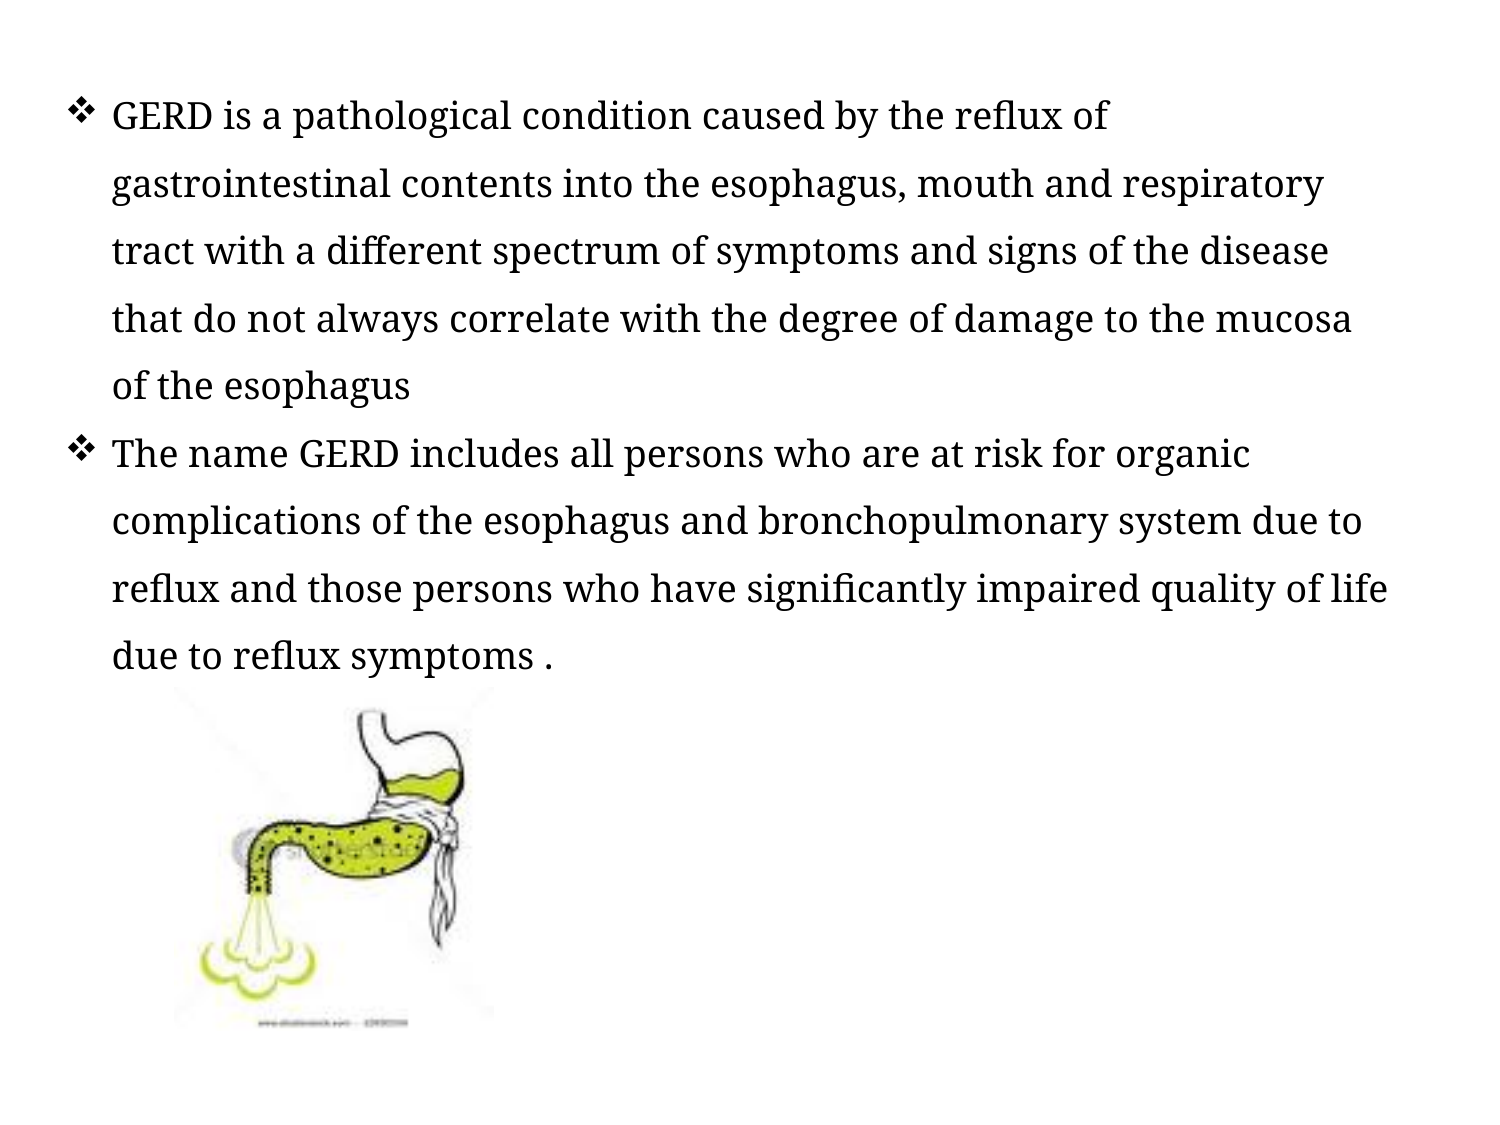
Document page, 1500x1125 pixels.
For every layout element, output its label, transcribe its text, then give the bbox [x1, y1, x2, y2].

text_box GERD is a pathological condition caused by the reflux of gastrointestinal contents into the esophagus, mouth and respiratory tract with a different spectrum of symptoms and signs of the disease that do not always correlate with the degree of damage to the mucosa of the esophagus The name GERD includes all persons who are at risk for organic complications of the esophagus and bronchopulmonary system due to reflux and those persons who have significantly impaired quality of life due to reflux symptoms . [49, 62, 1413, 685]
picture [174, 687, 495, 1031]
